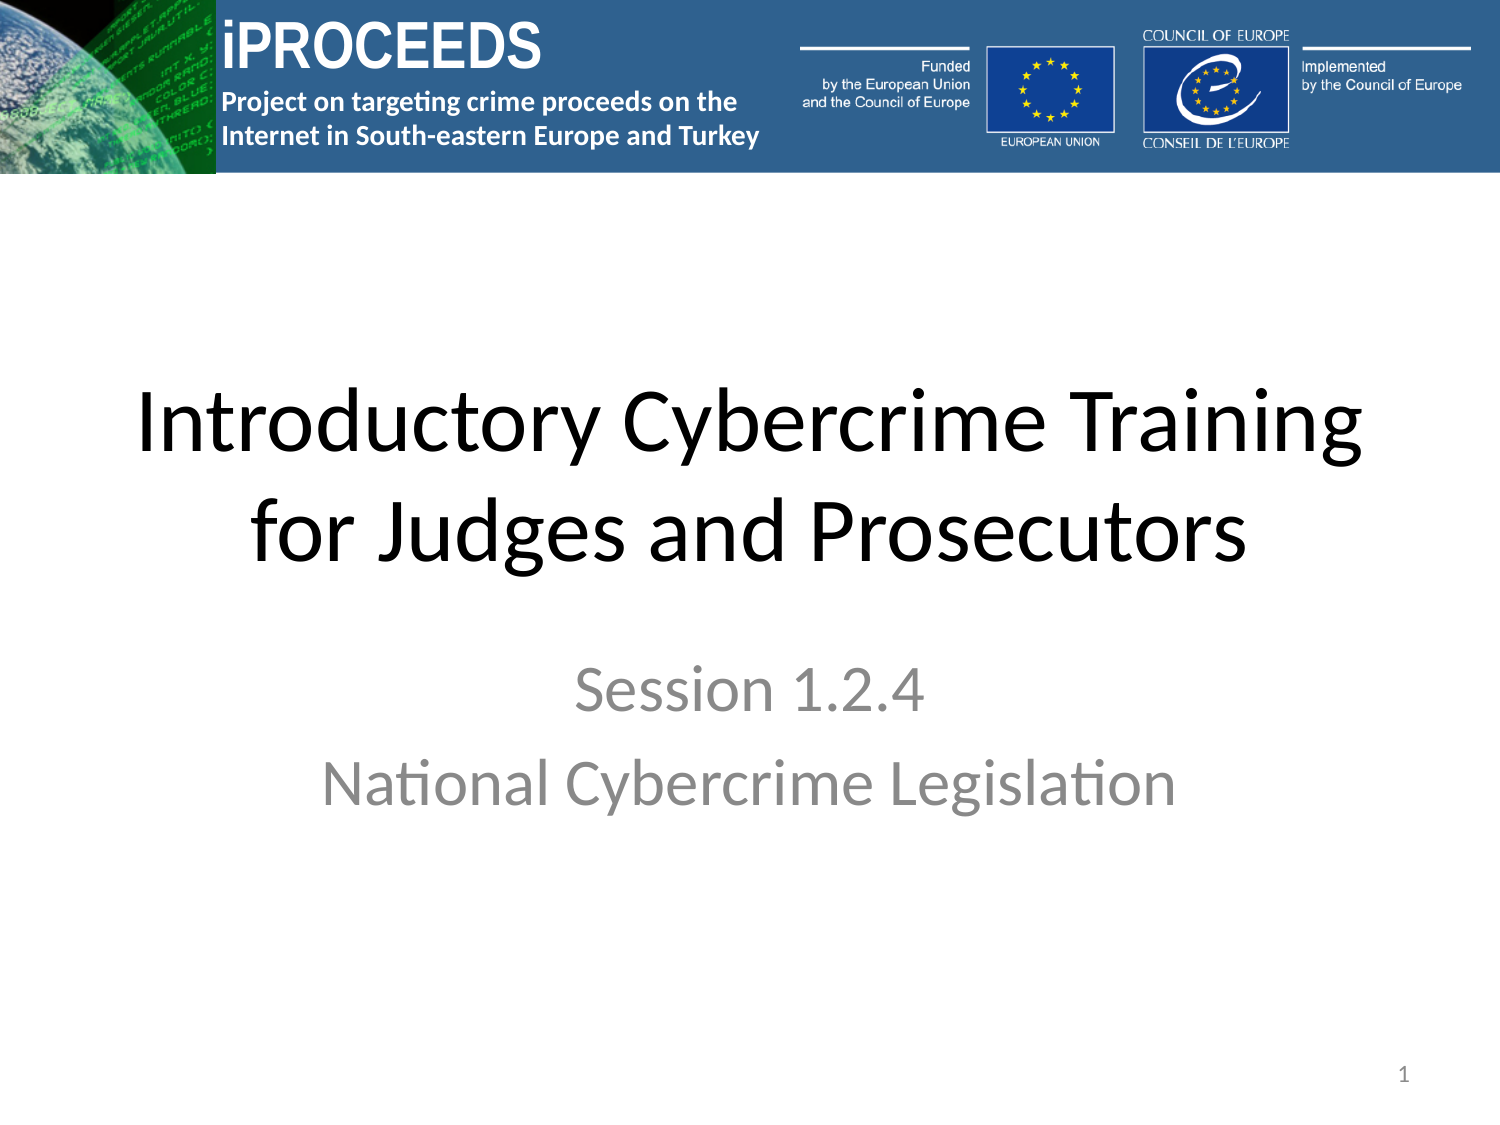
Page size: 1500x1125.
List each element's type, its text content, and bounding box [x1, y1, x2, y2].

subtitle Session 1.2.4 National Cybercrime Legislation [225, 637, 1275, 925]
slide_number 1 [1074, 1042, 1425, 1103]
text_box iPROCEEDS Project on targeting crime proceeds on the Internet in South-eastern Europe and Turkey [206, 0, 833, 199]
picture [799, 30, 1471, 148]
title Introductory Cybercrime Training for Judges and Prosecutors [112, 349, 1388, 591]
text_box [833, 0, 1500, 175]
picture [0, 0, 216, 174]
